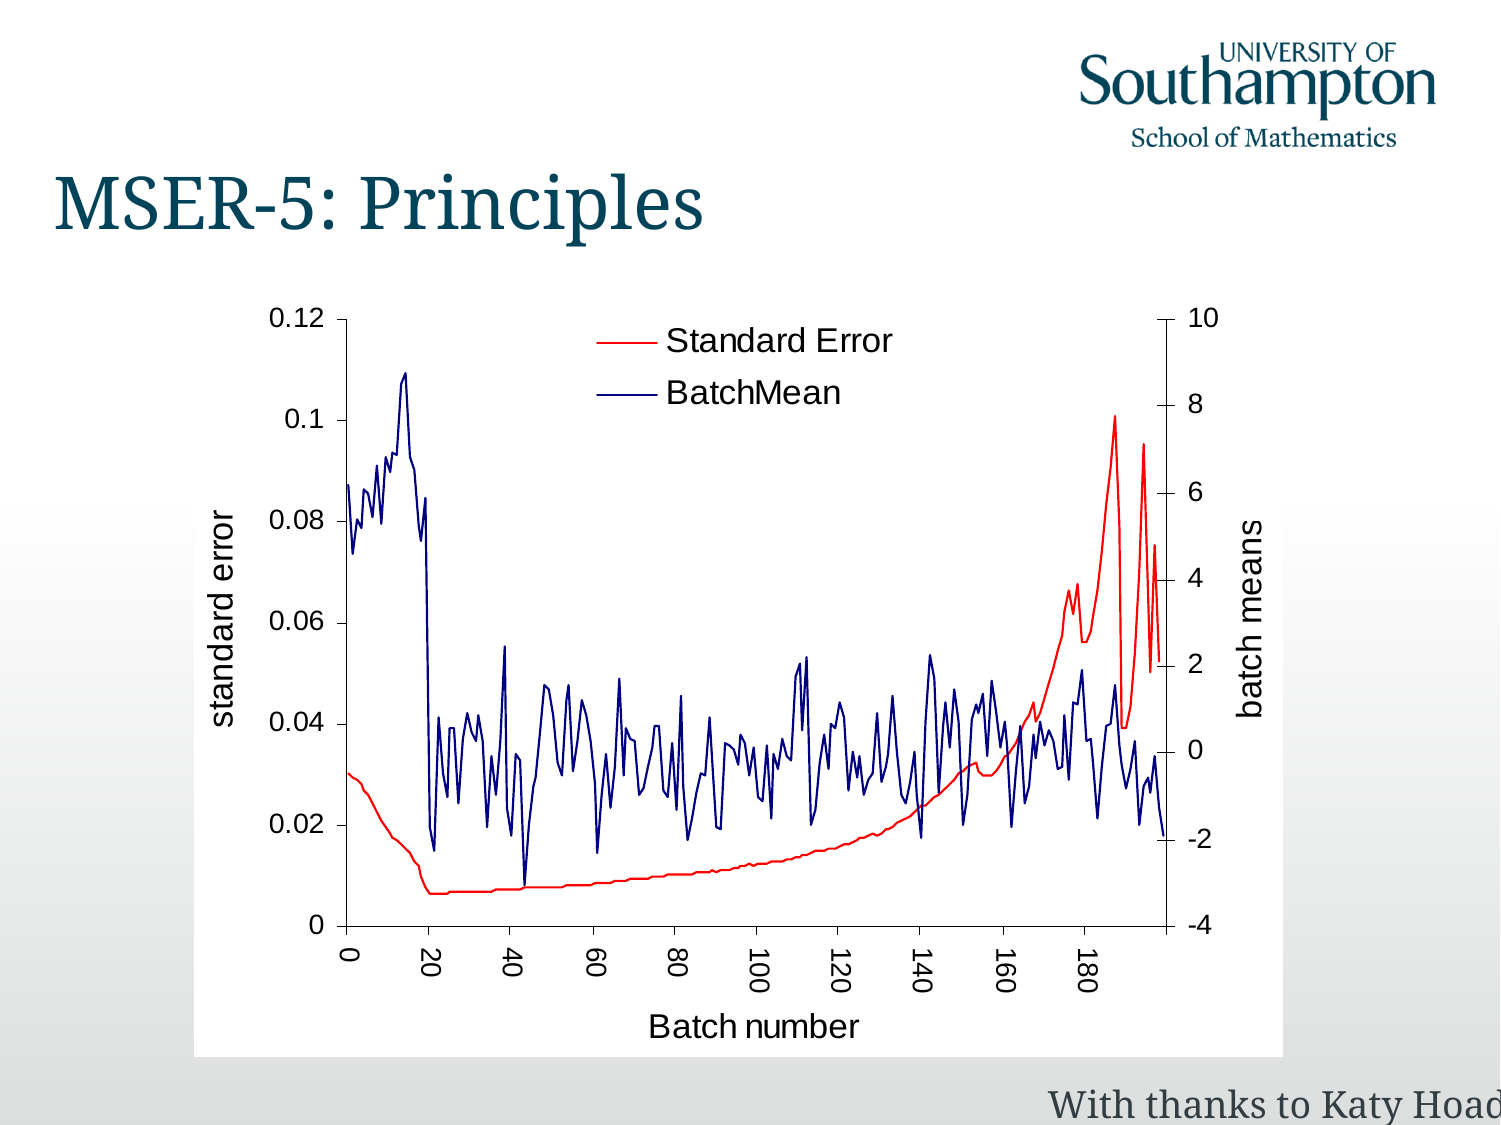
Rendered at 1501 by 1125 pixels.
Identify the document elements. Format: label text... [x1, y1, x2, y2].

picture [1080, 42, 1436, 147]
picture [182, 284, 1294, 1067]
picture [1296, 42, 1301, 51]
title MSER-5: Principles [53, 148, 1448, 256]
text_box With thanks to Katy Hoad [1032, 1073, 1501, 1125]
